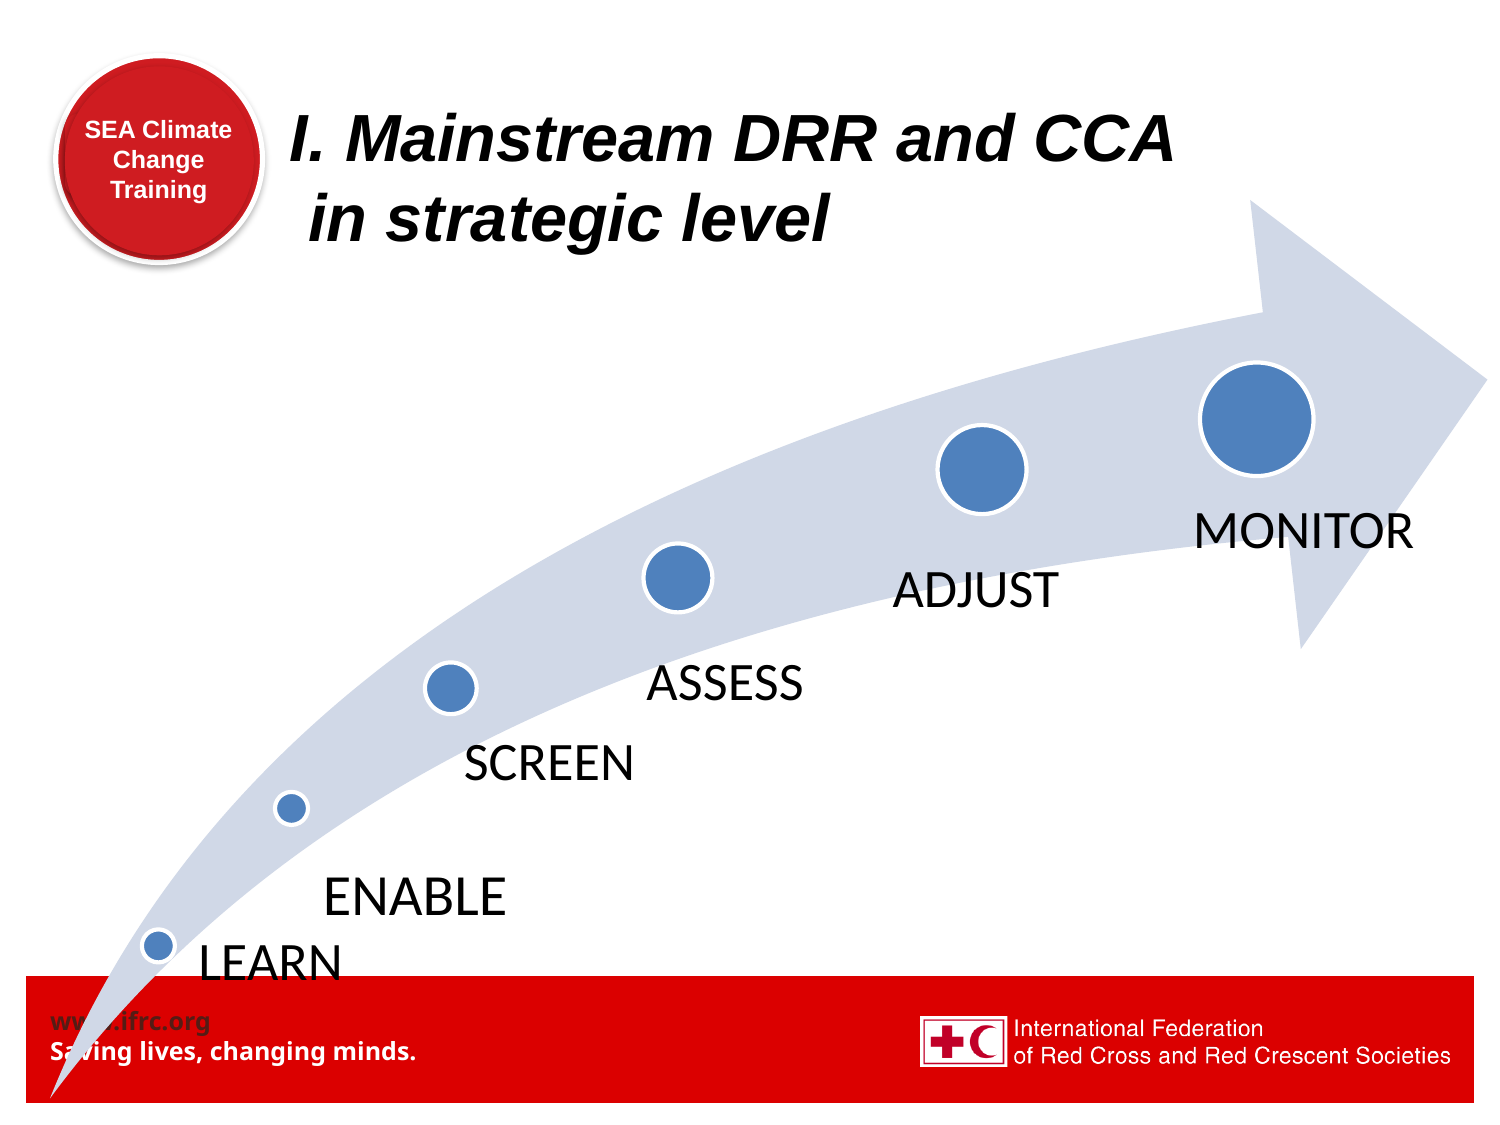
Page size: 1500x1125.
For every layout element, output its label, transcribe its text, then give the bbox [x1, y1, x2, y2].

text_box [49, 199, 1488, 1101]
text_box I. Mainstream DRR and CCA in strategic level [275, 87, 1392, 197]
